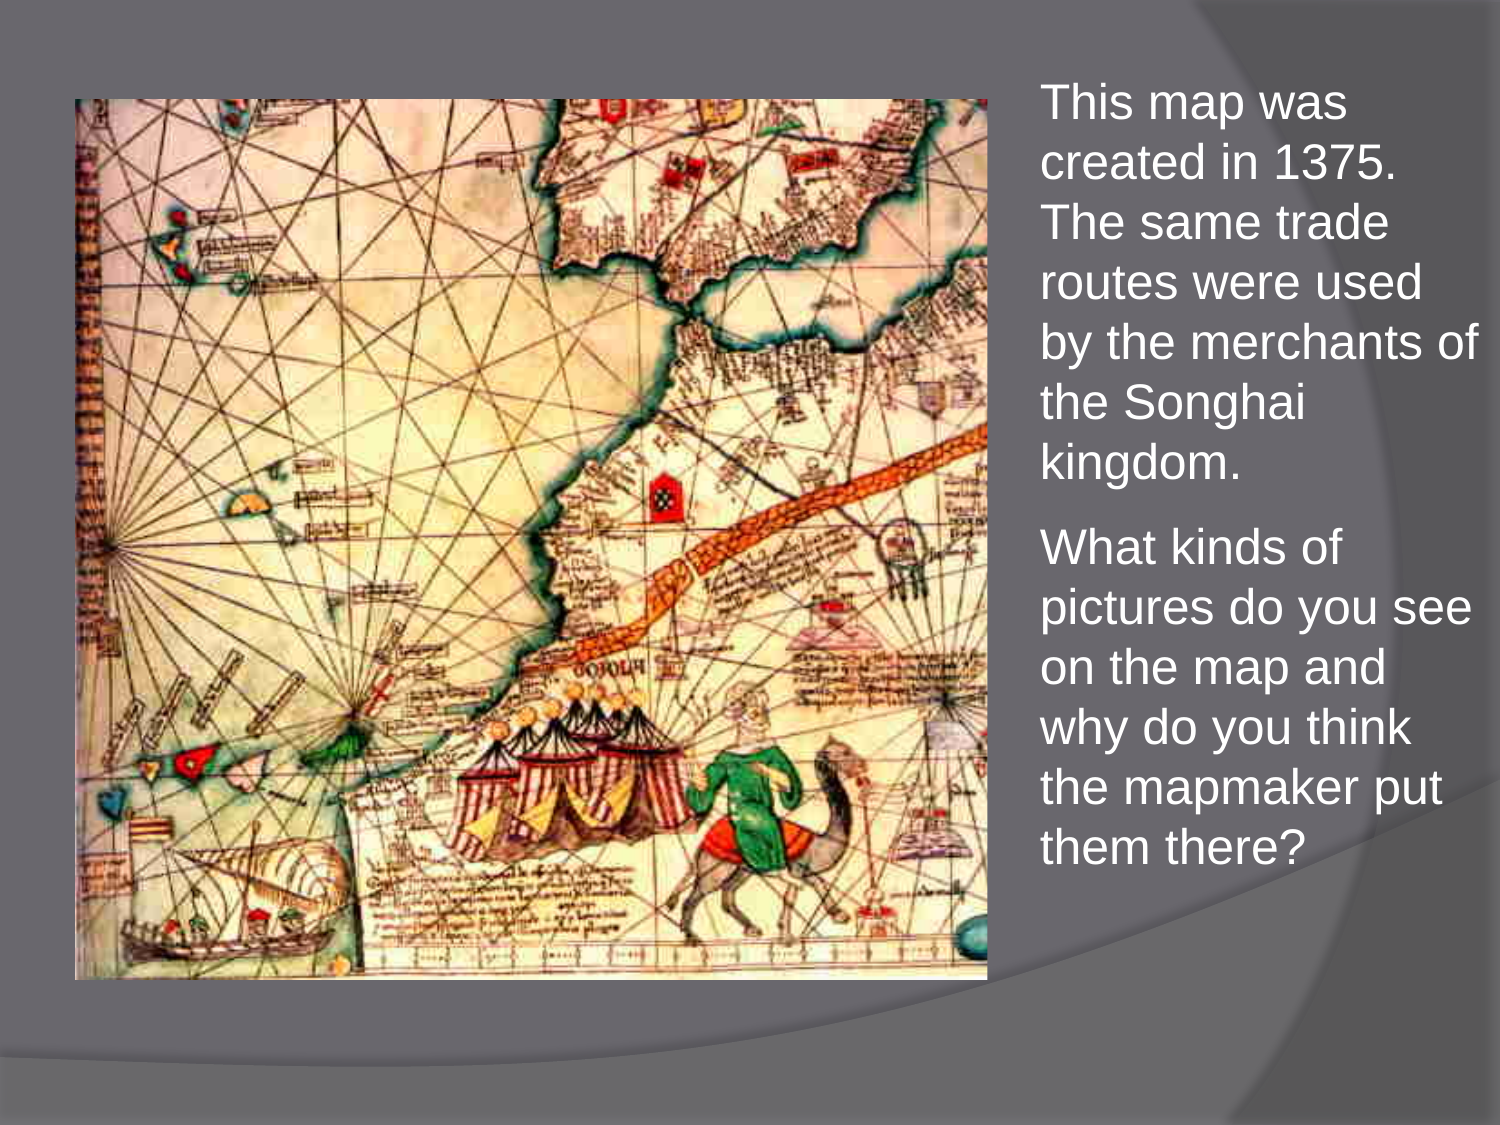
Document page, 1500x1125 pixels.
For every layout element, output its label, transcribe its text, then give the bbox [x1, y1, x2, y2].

text_box This map was created in 1375. The same trade routes were used by the merchants of the Songhai kingdom. What kinds of pictures do you see on the map and why do you think the mapmaker put them there? [1025, 62, 1500, 883]
picture [74, 99, 988, 981]
